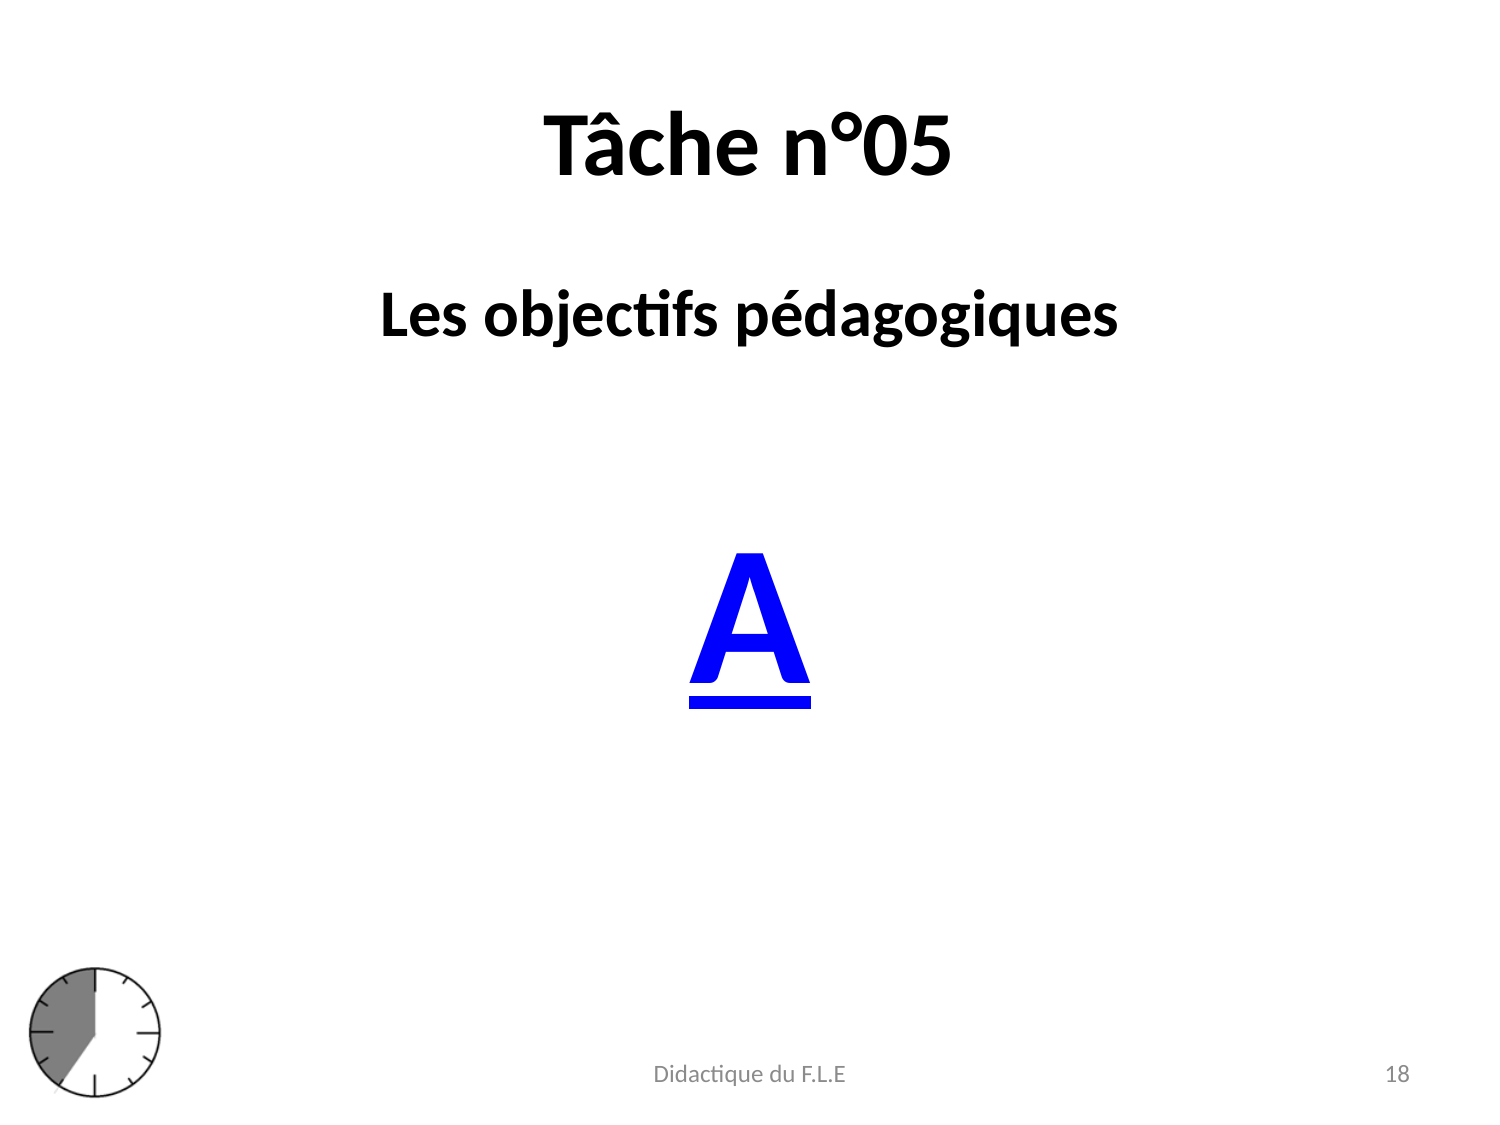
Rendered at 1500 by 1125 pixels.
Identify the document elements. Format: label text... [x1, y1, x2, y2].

title Tâche n°05 [75, 45, 1425, 233]
slide_number 18 [1074, 1042, 1425, 1103]
list Les objectifs pédagogiques A [75, 262, 1425, 1005]
picture [23, 960, 169, 1106]
footer Didactique du F.L.E [512, 1042, 988, 1103]
